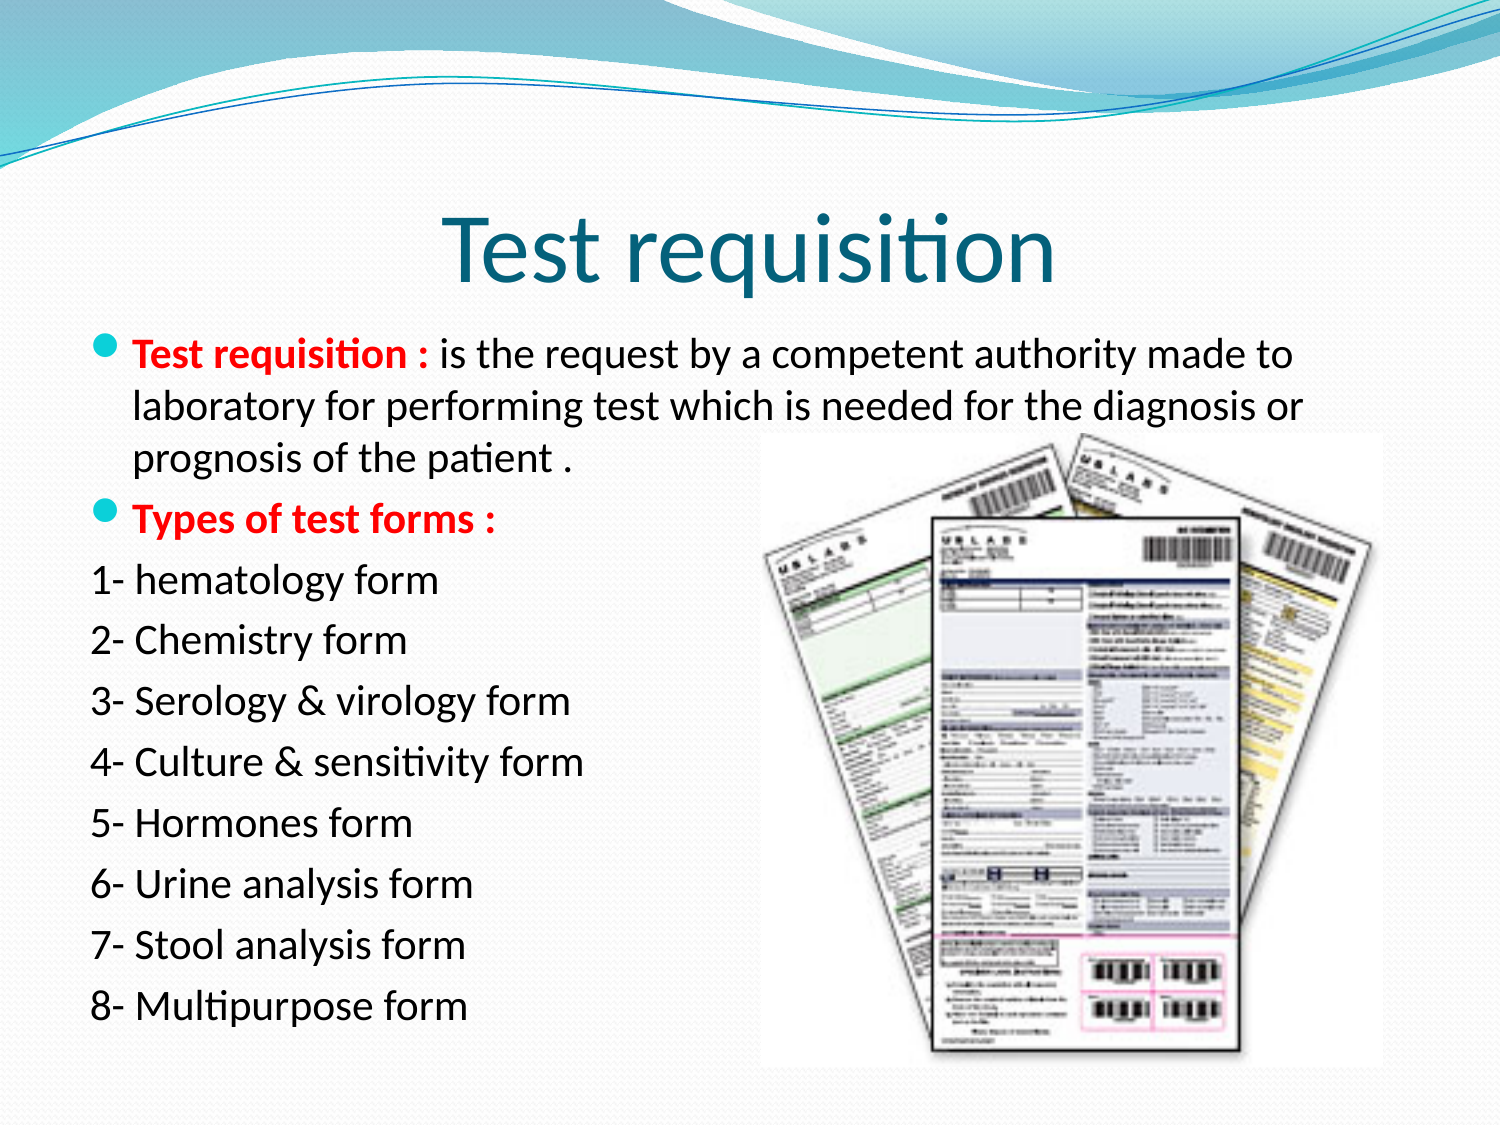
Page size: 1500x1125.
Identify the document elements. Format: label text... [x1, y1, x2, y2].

title Test requisition [75, 115, 1425, 303]
list Test requisition : is the request by a competent authority made to laboratory for performing test which is needed for the diagnosis or prognosis of the patient . Types of test forms : 1- hematology form 2- Chemistry form 3- Serology & virology form 4- Culture & sensitivity form 5- Hormones form 6- Urine analysis form 7- Stool analysis form 8- Multipurpose form [75, 317, 1425, 1038]
title Procedure of specimen collection [1383, 434, 1390, 1038]
title Procedure of specimen collection [754, 434, 761, 1038]
picture [761, 433, 1383, 1067]
